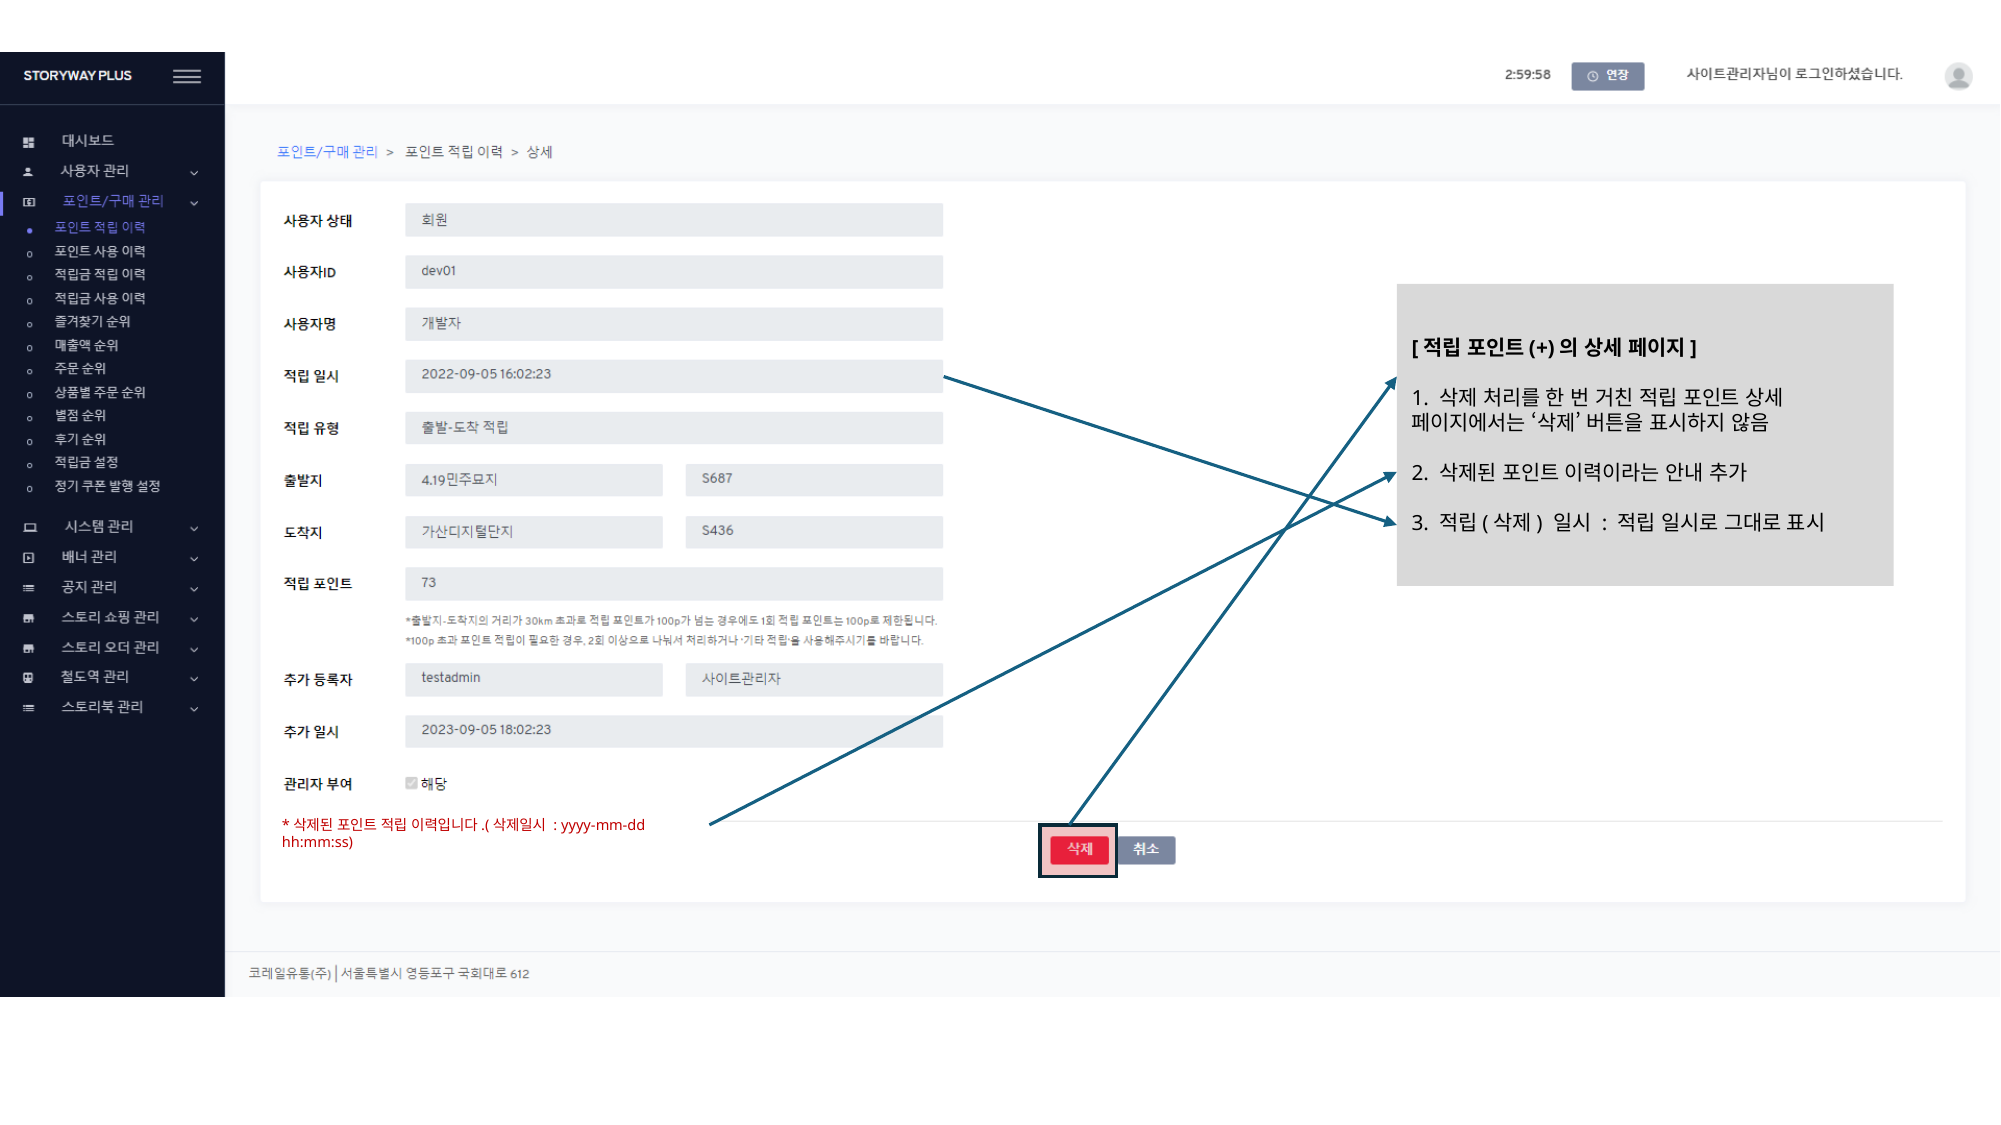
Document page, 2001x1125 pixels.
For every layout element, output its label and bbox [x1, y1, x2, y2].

picture [0, 52, 2000, 998]
text_box [708, 471, 1398, 826]
text_box [943, 375, 1398, 526]
